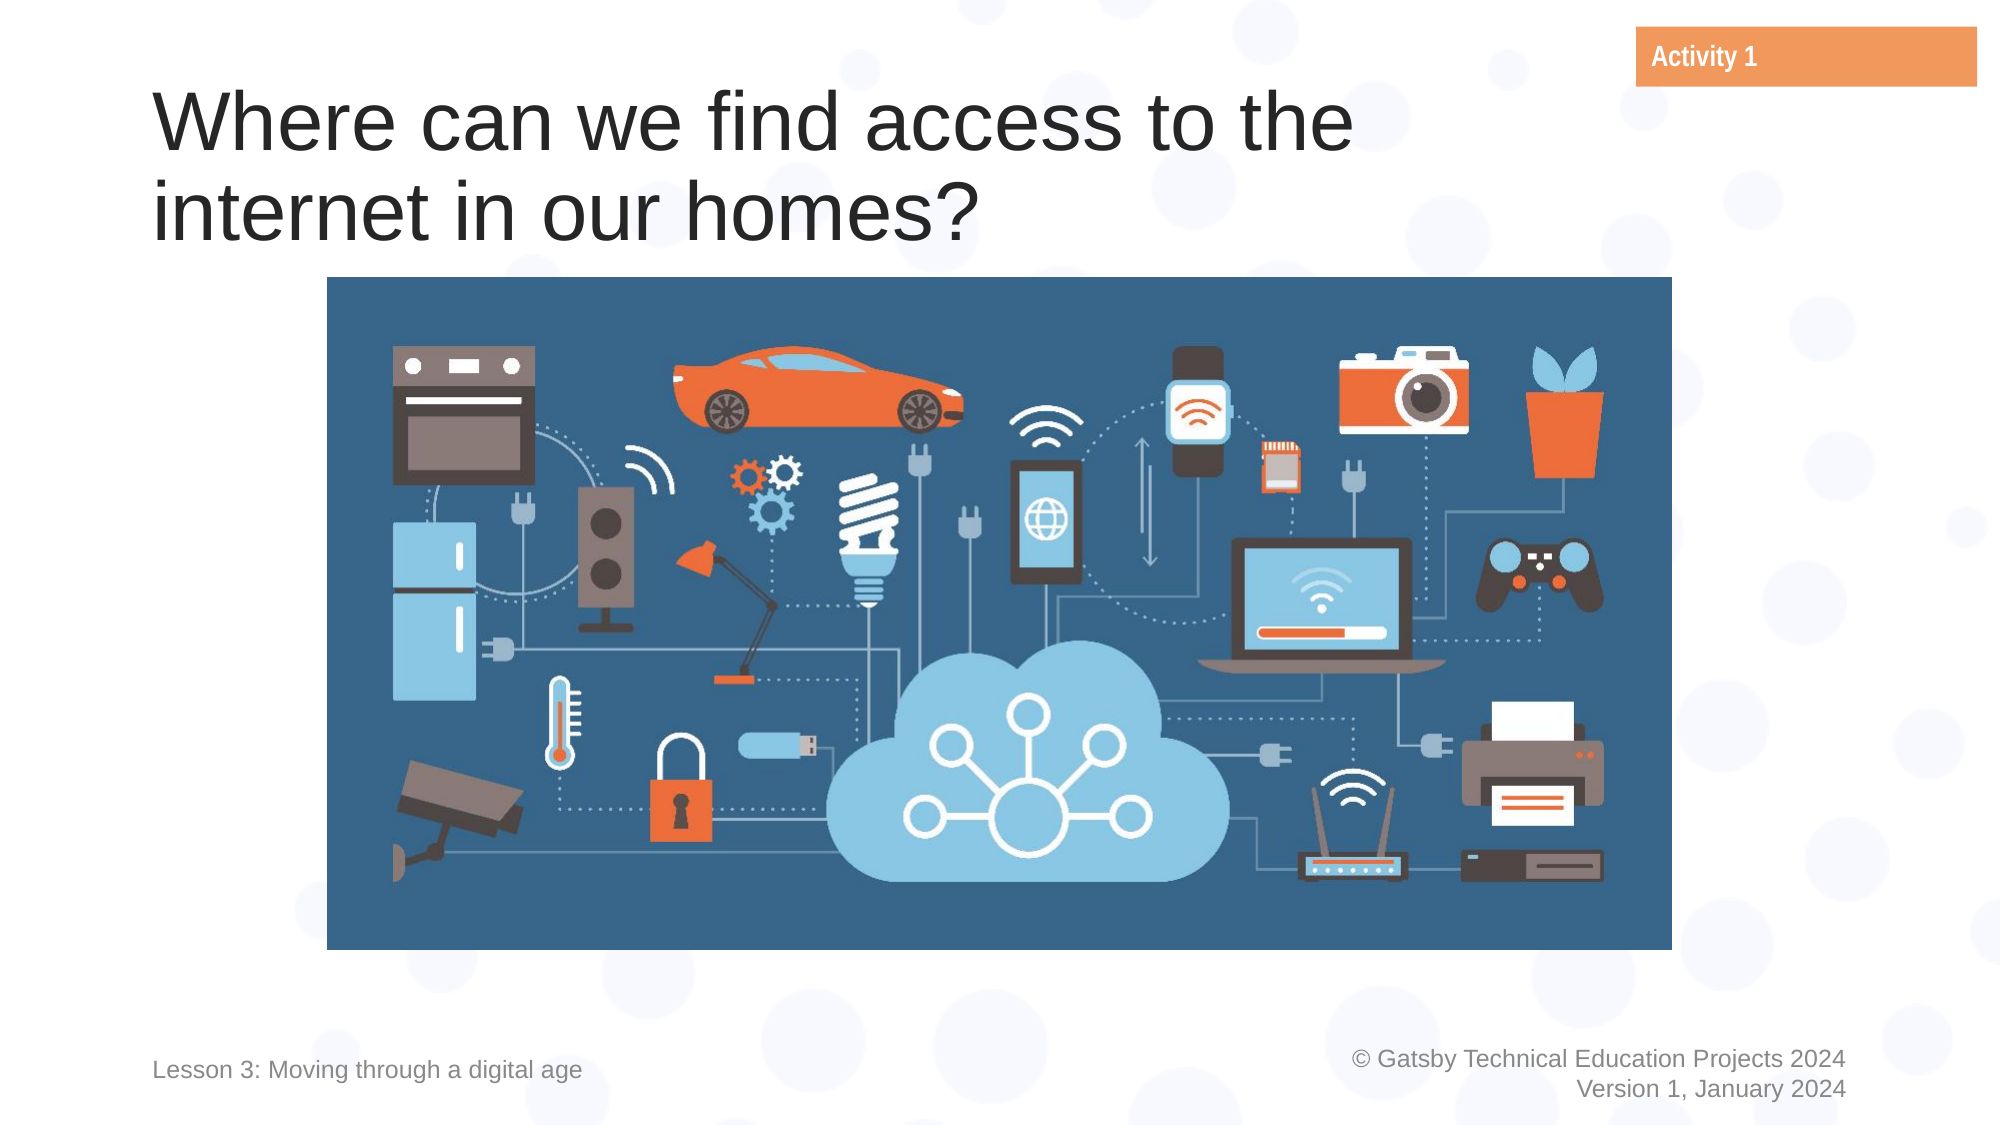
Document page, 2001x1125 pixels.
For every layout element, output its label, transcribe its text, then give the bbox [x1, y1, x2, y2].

list Lesson 3: Moving through a digital age [137, 1031, 1024, 1103]
title Where can we find access to the internet in our homes? [137, 59, 1863, 278]
list Activity 1 [1636, 26, 1978, 87]
picture [327, 277, 1673, 950]
